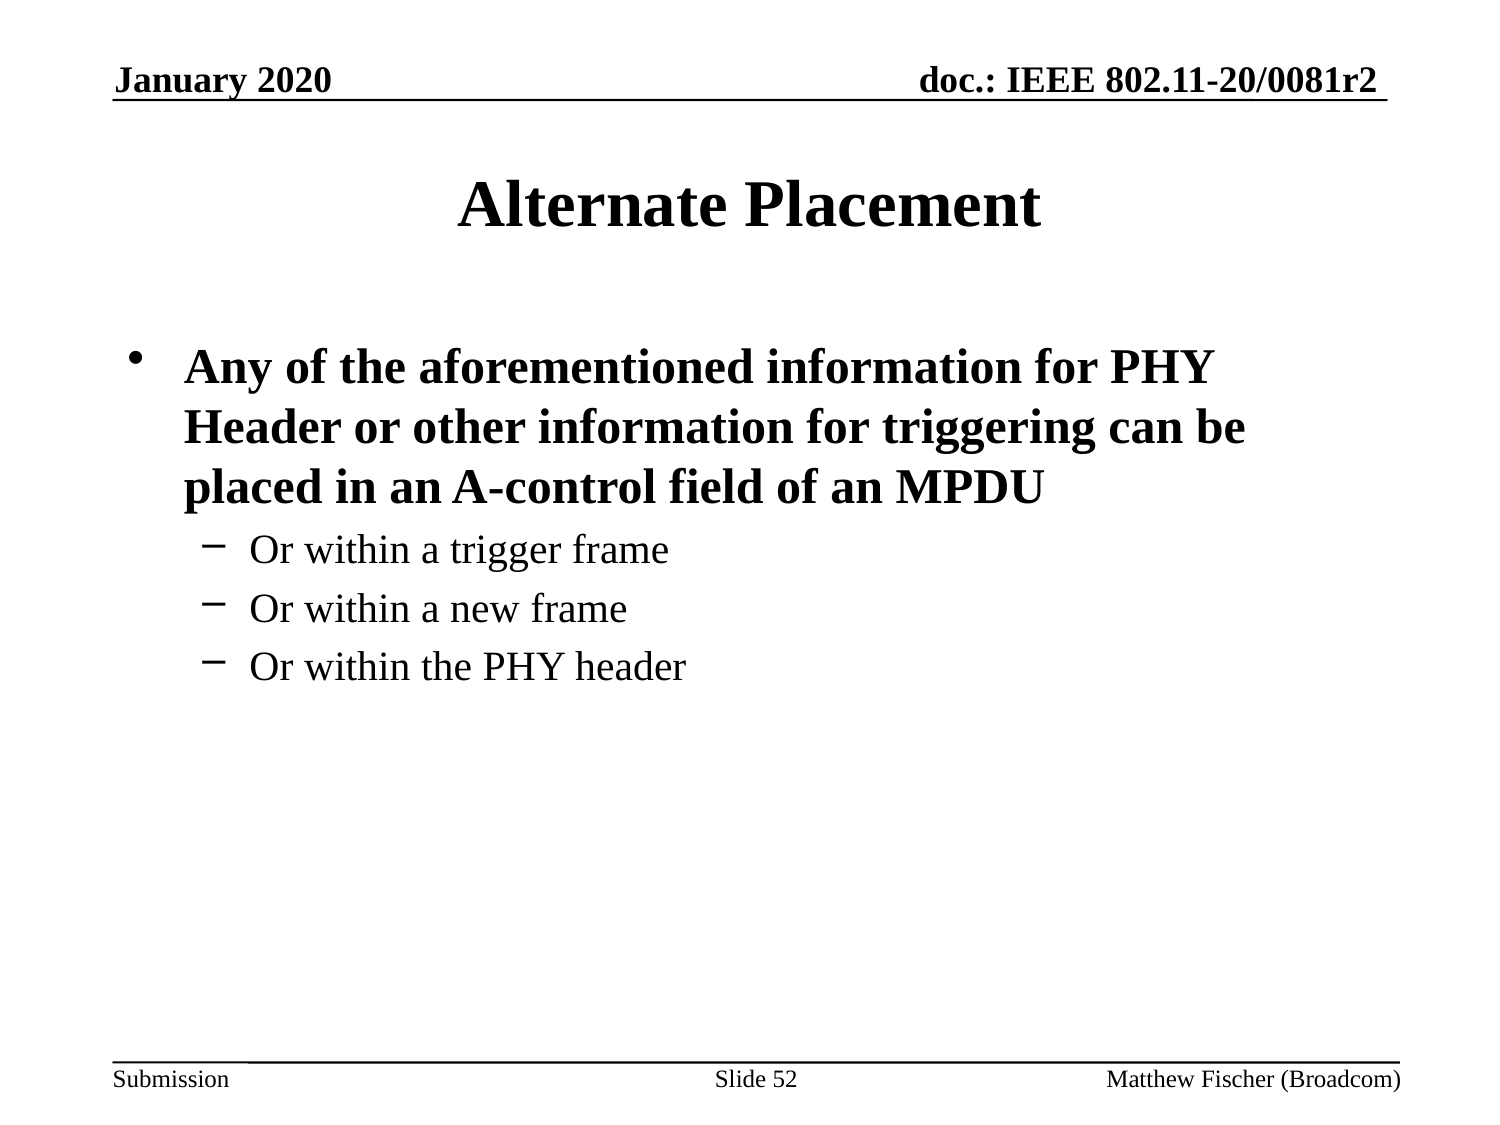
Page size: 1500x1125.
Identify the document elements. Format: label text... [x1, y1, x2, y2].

footer Matthew Fischer (Broadcom) [1102, 1061, 1402, 1093]
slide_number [114, 54, 335, 101]
slide_number Slide 52 [712, 1061, 800, 1093]
list Any of the aforementioned information for PHY Header or other information for triggering can be placed in an A-control field of an MPDU Or within a trigger frame Or within a new frame Or within the PHY header [112, 326, 1388, 1002]
title Alternate Placement [112, 112, 1388, 288]
